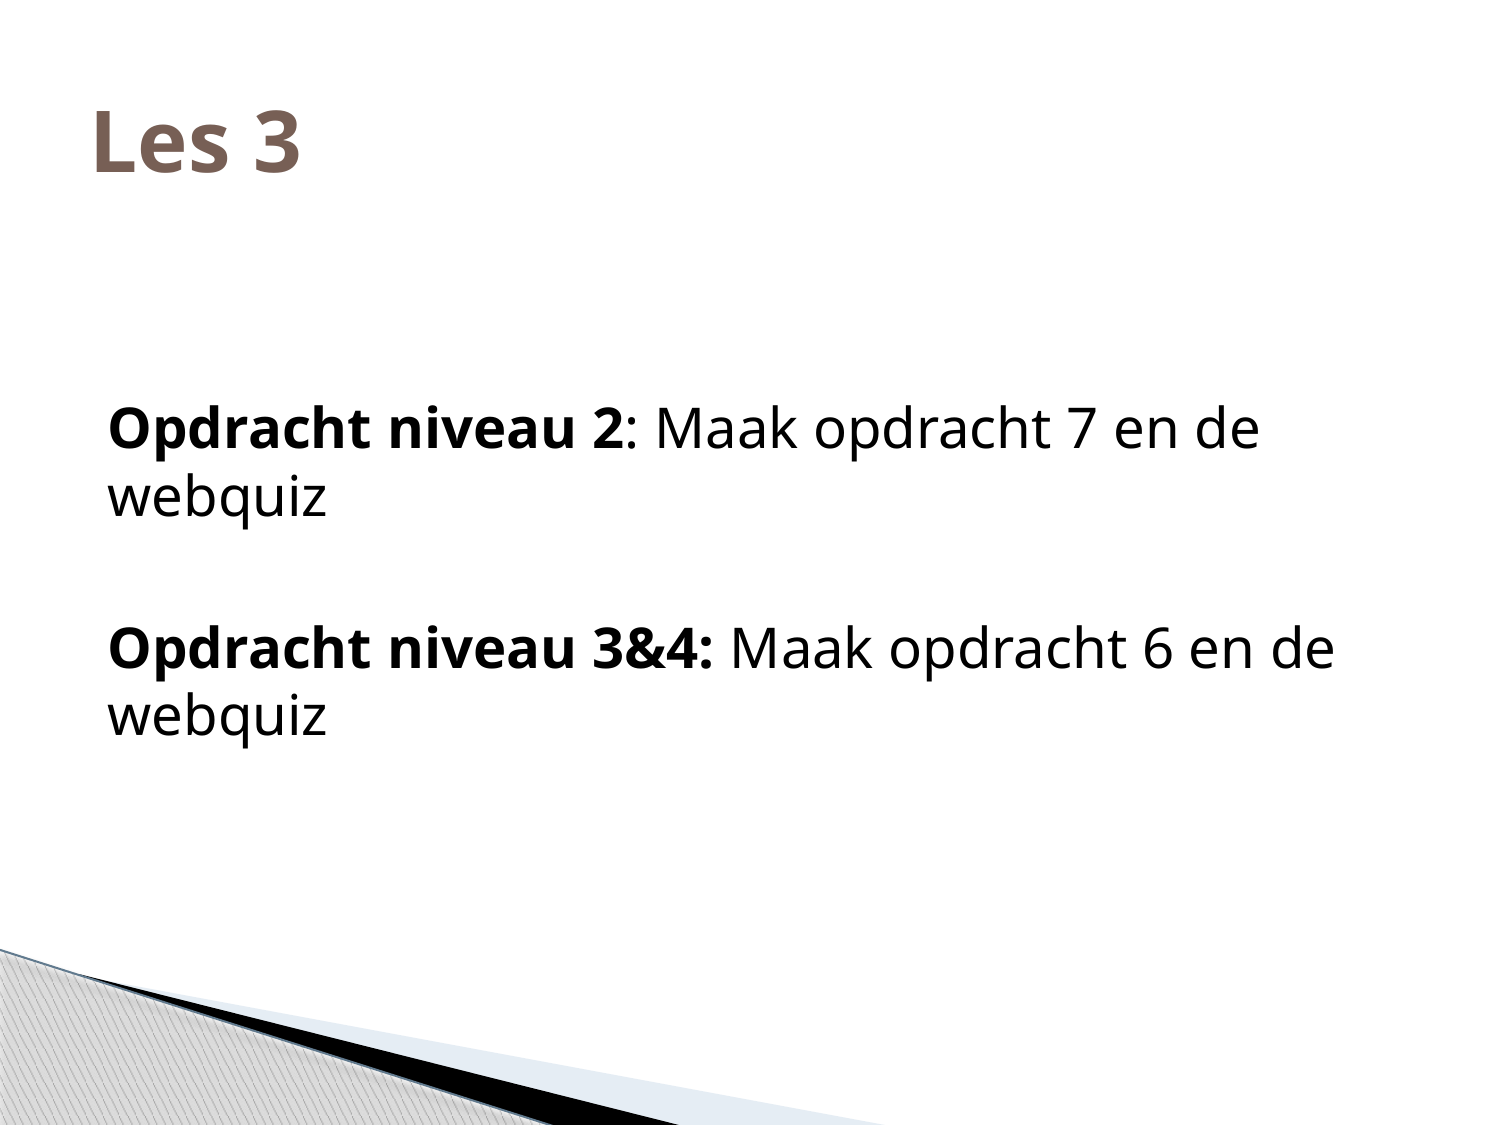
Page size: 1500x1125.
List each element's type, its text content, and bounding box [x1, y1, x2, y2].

title Les 3 [75, 45, 1425, 233]
list Opdracht niveau 2: Maak opdracht 7 en de webquiz Opdracht niveau 3&4: Maak opdracht 6 en de webquiz [75, 385, 1425, 986]
